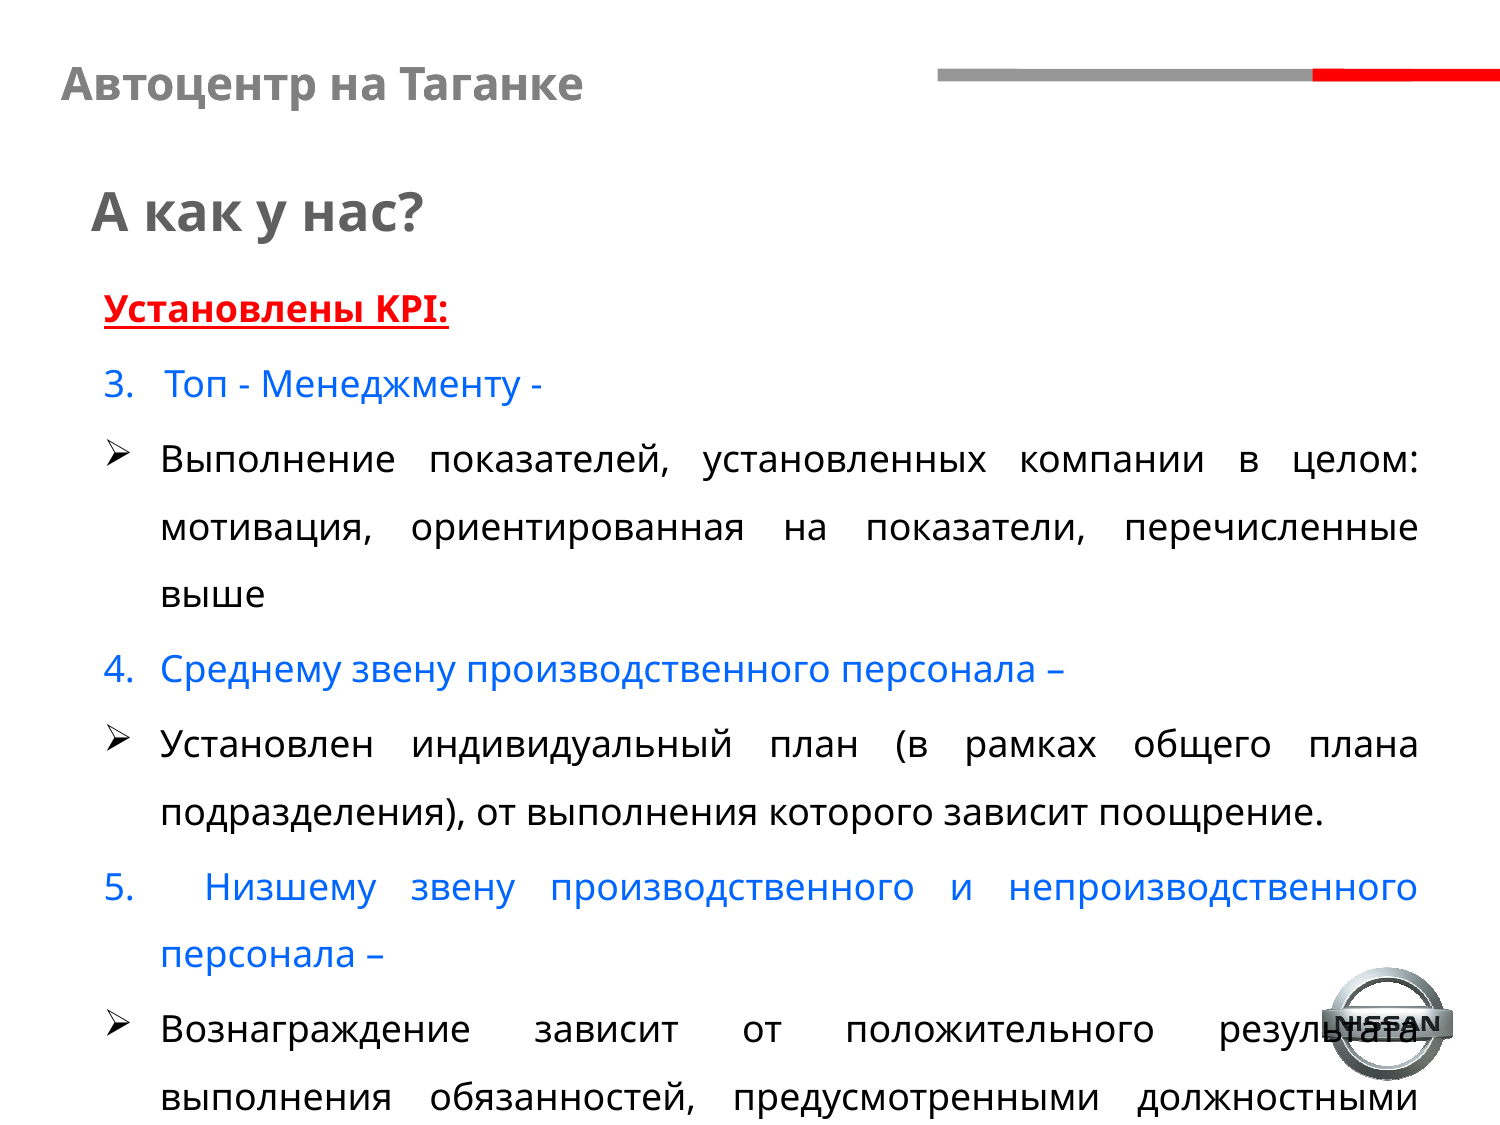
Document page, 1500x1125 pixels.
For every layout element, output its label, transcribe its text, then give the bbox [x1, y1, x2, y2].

list А как у нас? [76, 136, 1456, 243]
list Установлены KPI: 3. Топ - Менеджменту - Выполнение показателей, установленных компании в целом: мотивация, ориентированная на показатели, перечисленные выше Среднему звену производственного персонала – Установлен индивидуальный план (в рамках общего плана подразделения), от выполнения которого зависит поощрение. 5. Низшему звену производственного и непроизводственного персонала – Вознаграждение зависит от положительного результата выполнения обязанностей, предусмотренными должностными инструкциями. Инициатива поощряется дополнительно. [88, 255, 1436, 1024]
